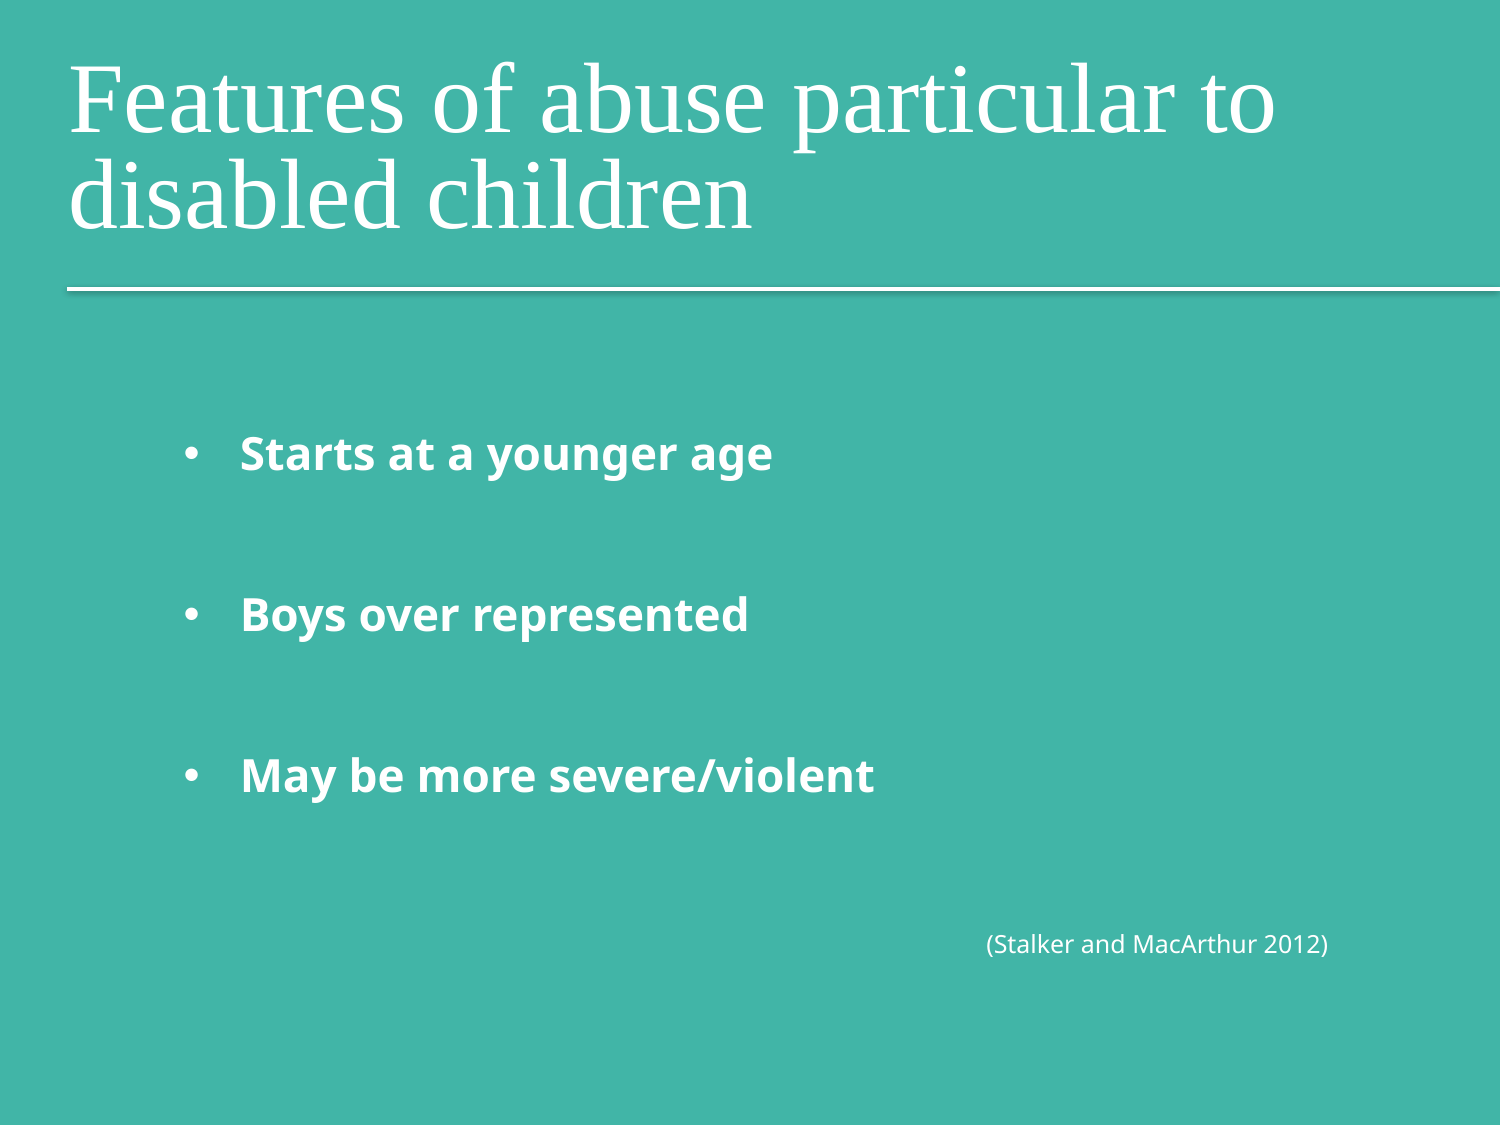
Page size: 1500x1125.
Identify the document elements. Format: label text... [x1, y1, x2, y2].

list Starts at a younger age Boys over represented May be more severe/violent (Stalker and MacArthur 2012) [168, 336, 1356, 1080]
text_box Features of abuse particular to disabled children [53, 43, 1356, 260]
